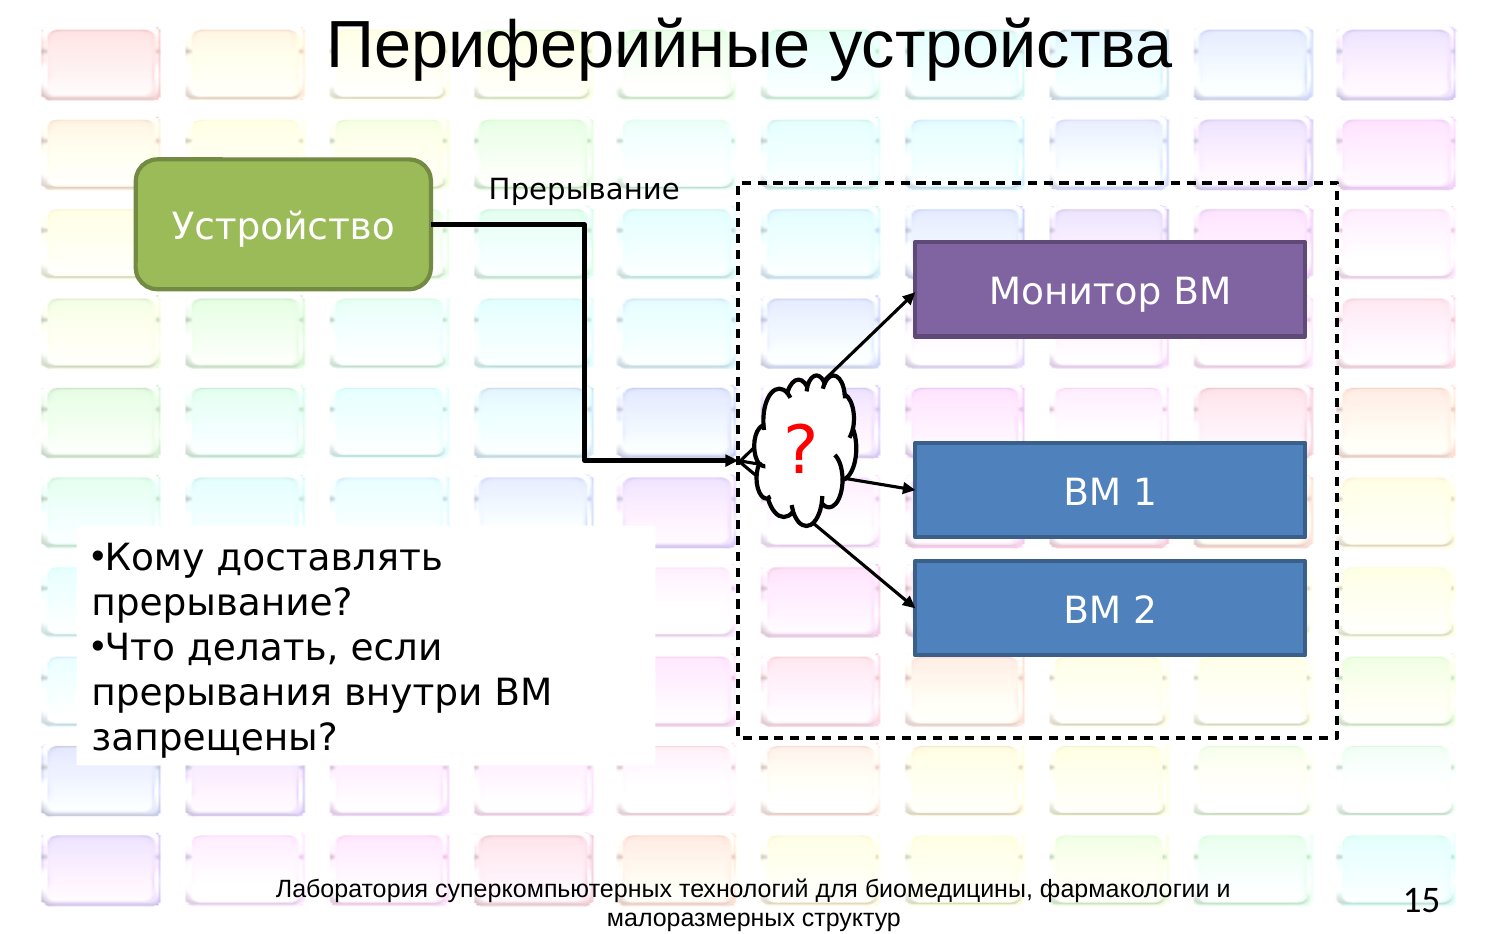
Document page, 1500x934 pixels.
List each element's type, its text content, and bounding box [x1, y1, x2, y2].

text_box Прерывание [473, 162, 696, 213]
text_box Устройство [135, 159, 431, 290]
picture [0, 0, 1500, 933]
text_box [824, 292, 916, 381]
text_box [814, 523, 916, 609]
text_box [430, 224, 738, 467]
text_box [738, 182, 1338, 739]
text_box 15 [1387, 868, 1473, 918]
text_box ? [754, 375, 857, 527]
text_box Лаборатория суперкомпьютерных технологий для биомедицины, фармакологии и малоразмерных структур [171, 864, 1338, 915]
text_box [847, 478, 916, 495]
text_box Периферийные устройства [75, 0, 1425, 89]
text_box Кому доставлять прерывание? Что делать, если прерывания внутри ВМ запрещены? [76, 525, 656, 766]
